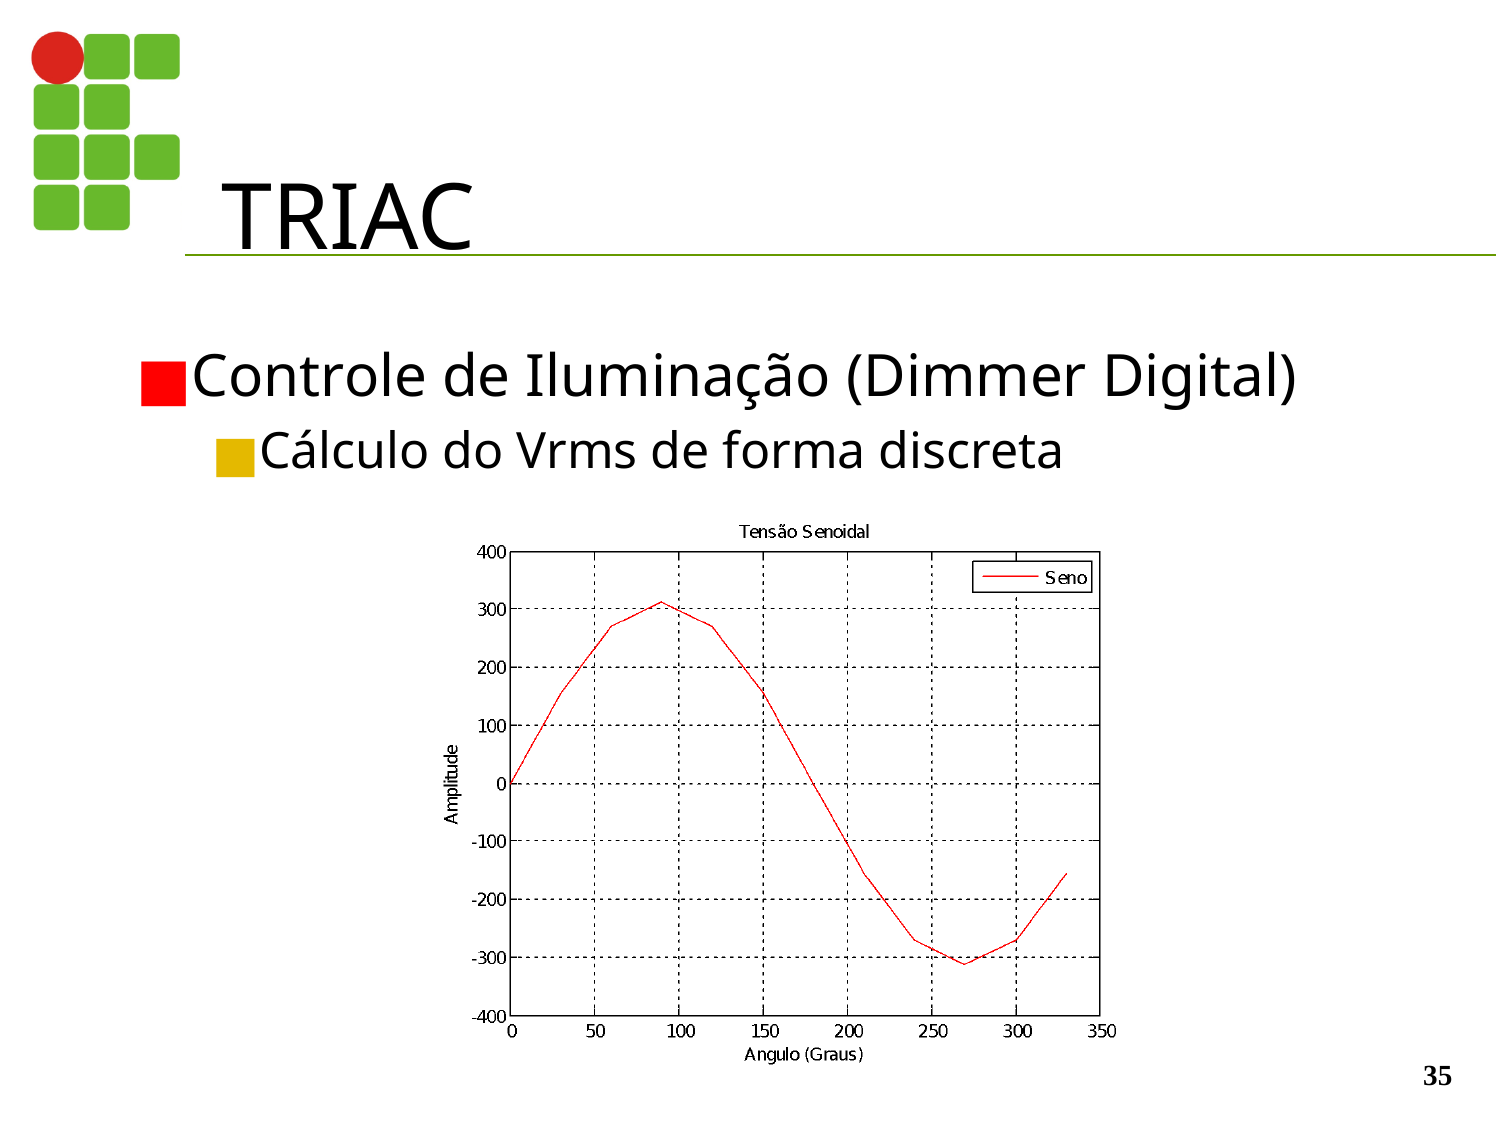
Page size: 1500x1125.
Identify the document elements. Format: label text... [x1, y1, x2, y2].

picture [411, 508, 1172, 1079]
picture [29, 30, 182, 232]
text_box ‹#› [1155, 1024, 1468, 1100]
list Controle de Iluminação (Dimmer Digital) Cálculo do Vrms de forma discreta [46, 331, 1469, 493]
title TRIAC [206, 35, 1468, 275]
